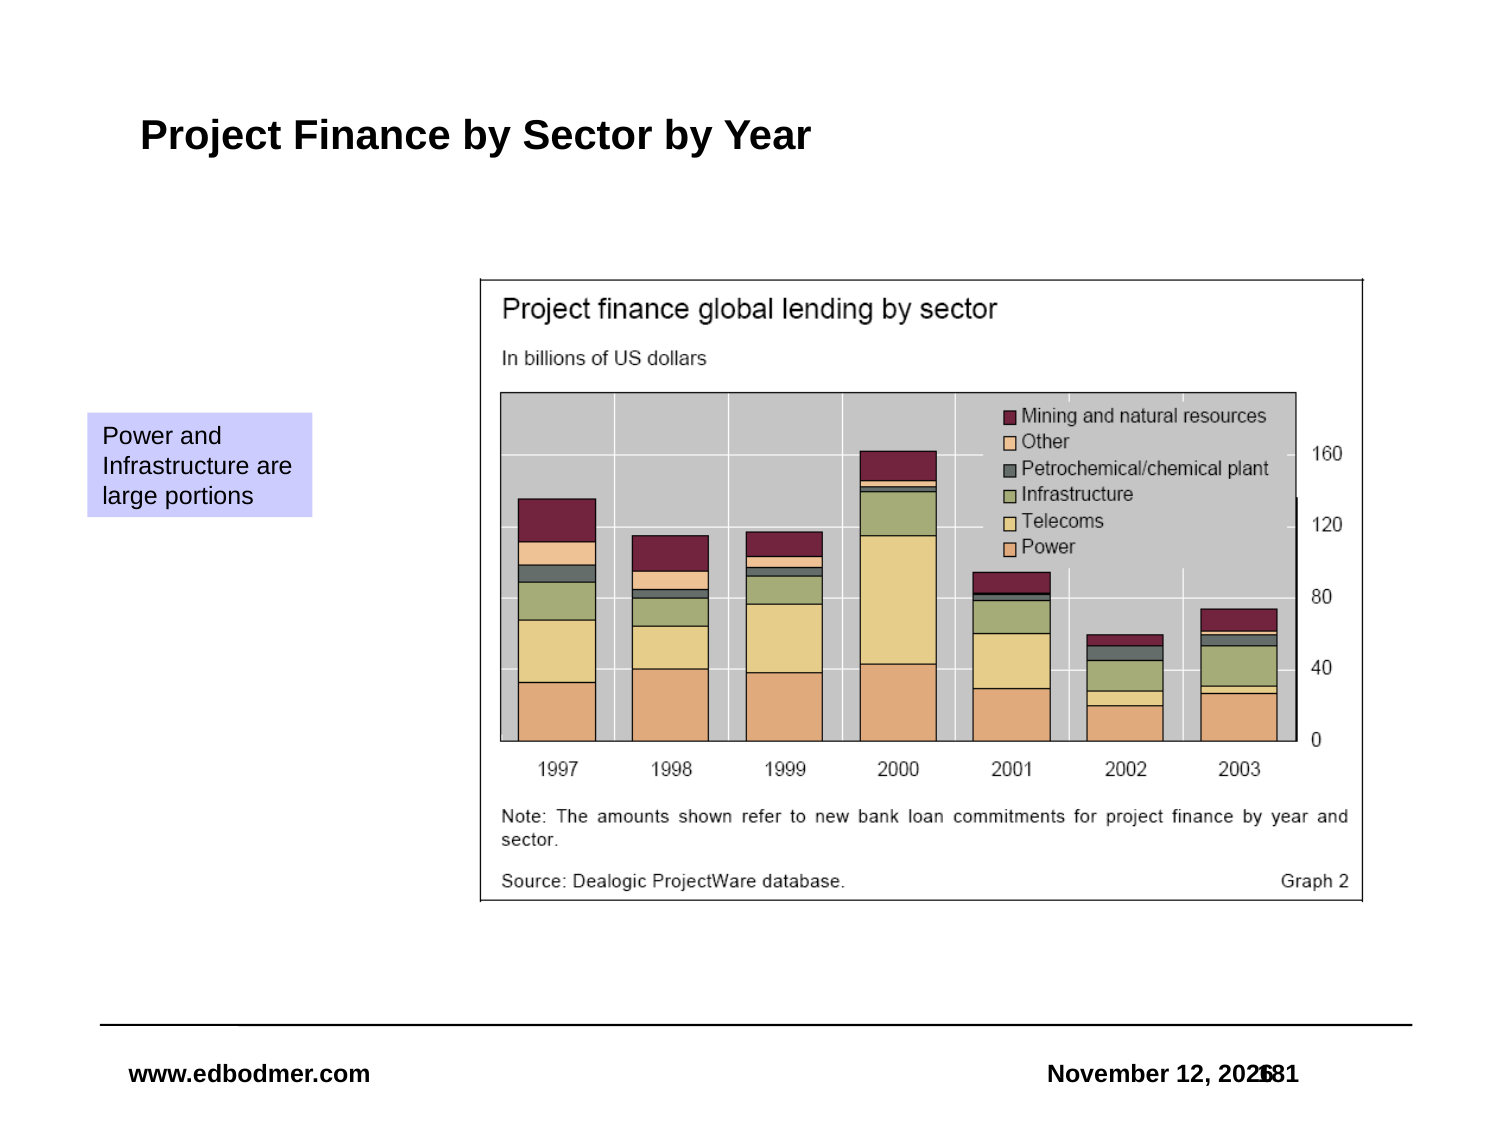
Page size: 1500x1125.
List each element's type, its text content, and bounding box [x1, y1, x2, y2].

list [124, 249, 1376, 1001]
title Project Finance by Sector by Year [124, 99, 1288, 226]
text_box Power and Infrastructure are large portions [87, 412, 119, 518]
